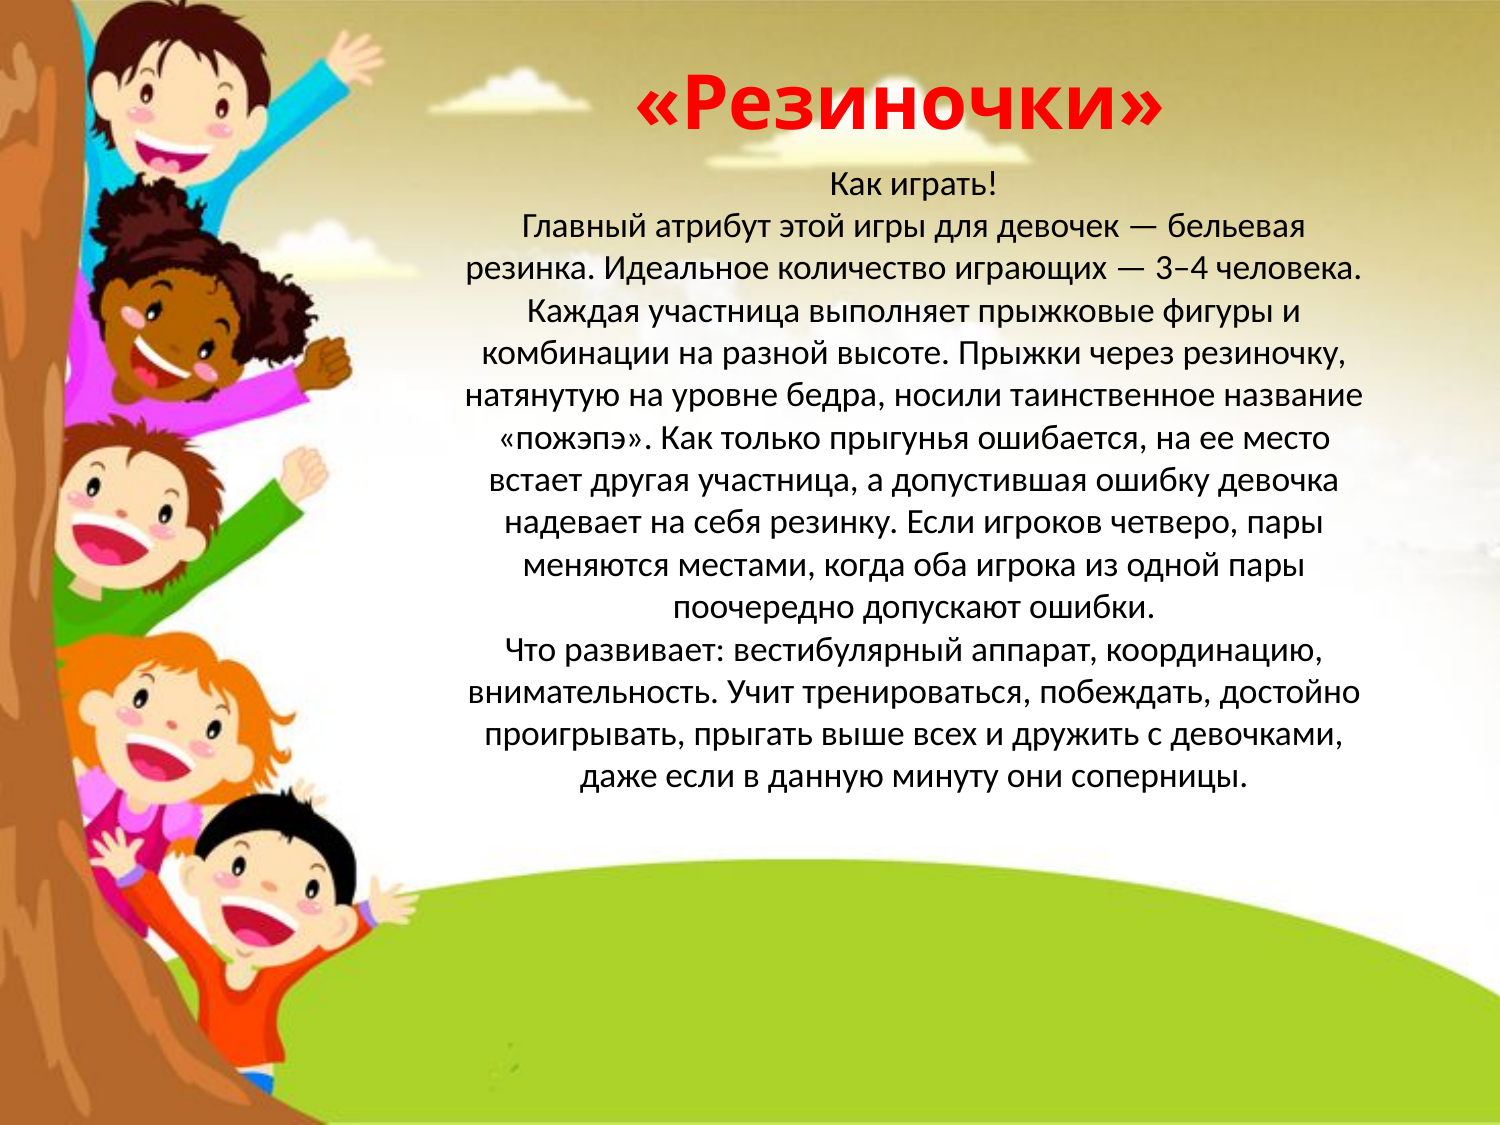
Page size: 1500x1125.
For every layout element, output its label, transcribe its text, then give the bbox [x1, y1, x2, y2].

list Как играть! Главный атрибут этой игры для девочек — бельевая резинка. Идеальное количество играющих — 3–4 человека. Каждая участница выполняет прыжковые фигуры и комбинации на разной высоте. Прыжки через резиночку, натянутую на уровне бедра, носили таинственное название «пожэпэ». Как только прыгунья ошибается, на ее место встает другая участница, а допустившая ошибку девочка надевает на себя резинку. Если игроков четверо, пары меняются местами, когда оба игрока из одной пары поочередно допускают ошибки. Что развивает: вестибулярный аппарат, координацию, внимательность. Учит тренироваться, побеждать, достойно проигрывать, прыгать выше всех и дружить с девочками, даже если в данную минуту они соперницы. [363, 152, 1465, 821]
picture [0, 0, 1500, 1125]
title «Резиночки» [375, 45, 1425, 152]
